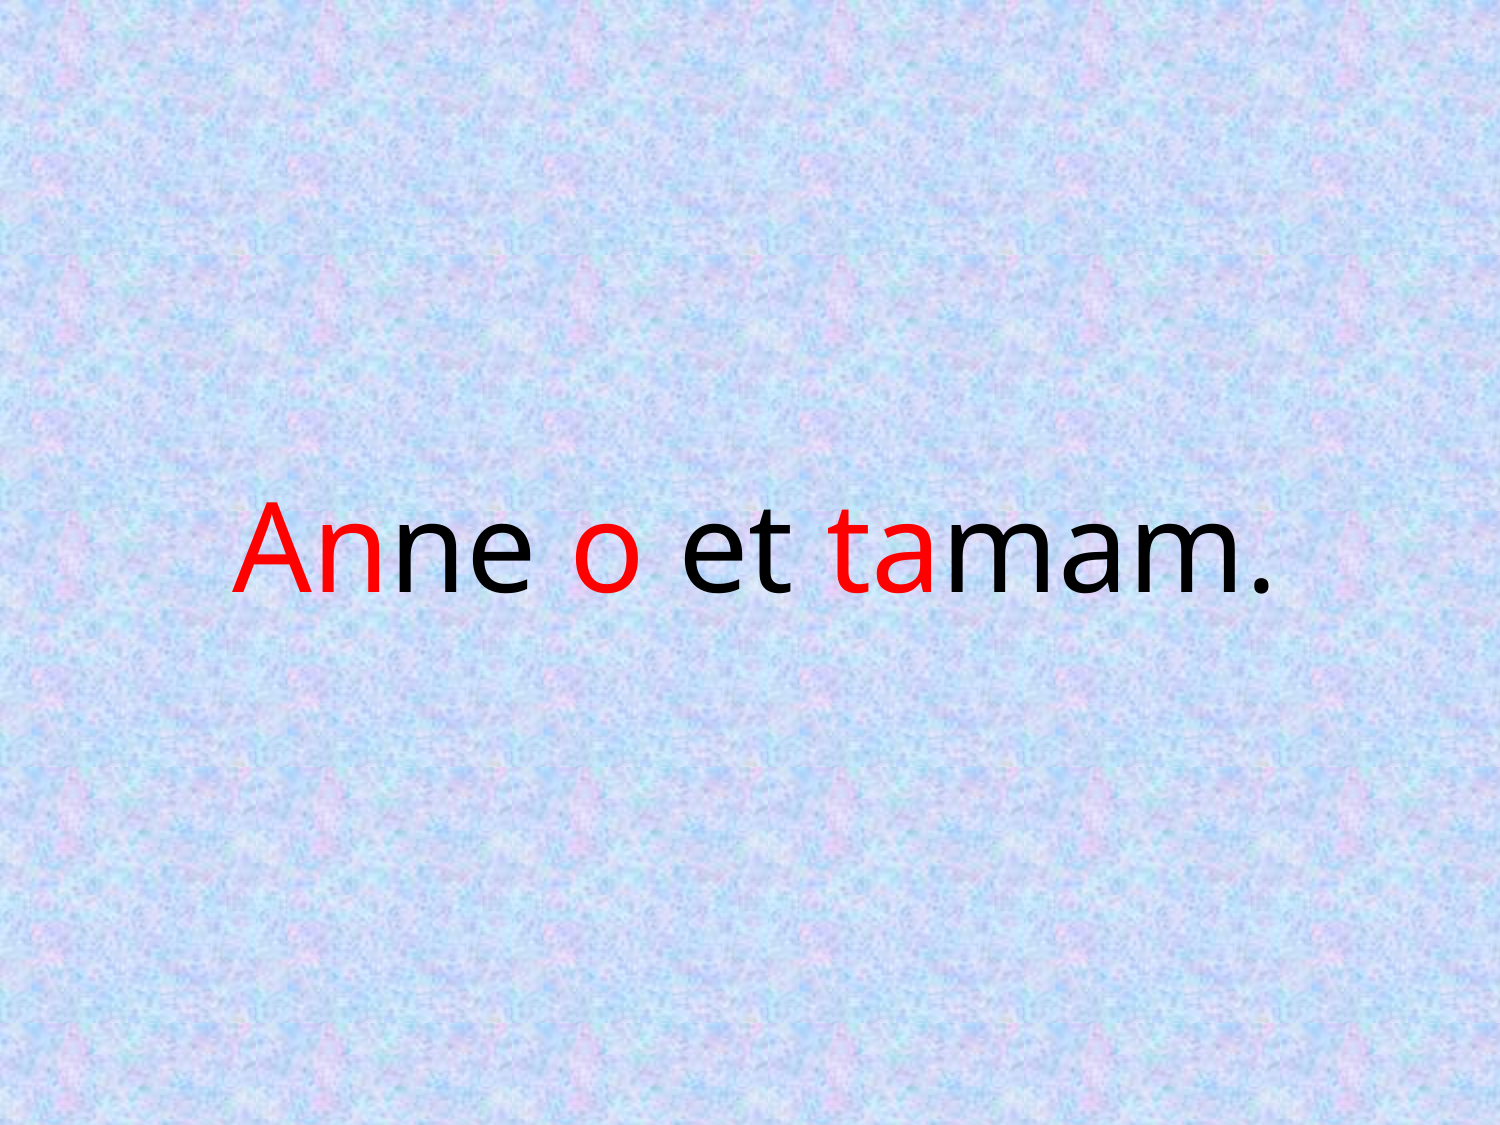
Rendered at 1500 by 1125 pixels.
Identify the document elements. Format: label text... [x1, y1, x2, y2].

picture [0, 0, 1500, 1125]
title Anne o et tamam. [117, 421, 1393, 663]
